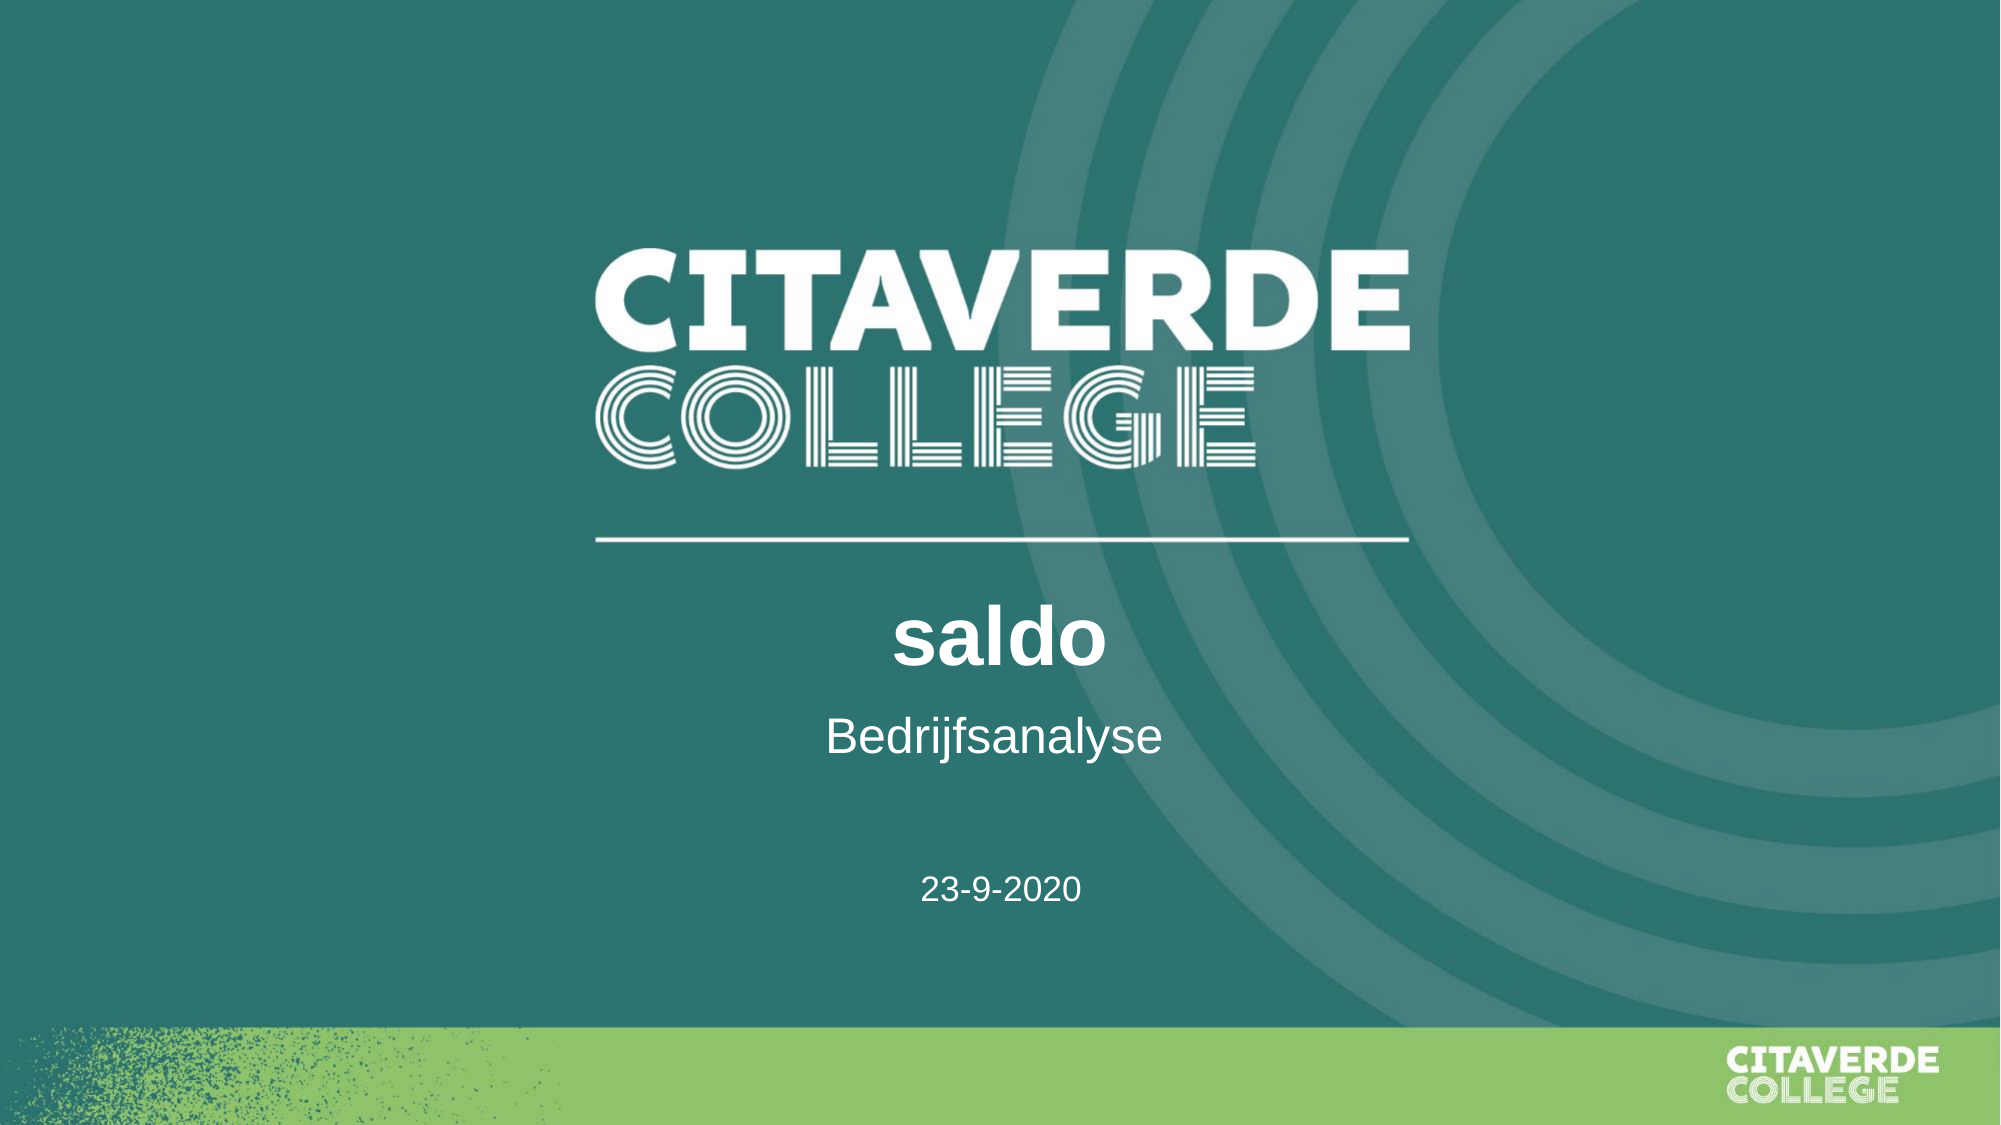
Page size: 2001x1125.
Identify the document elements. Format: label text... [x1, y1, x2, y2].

list saldo [187, 601, 1813, 713]
list 23-9-2020 [188, 869, 1815, 950]
list Bedrijfsanalyse [188, 713, 1815, 781]
picture [0, 0, 2001, 1125]
